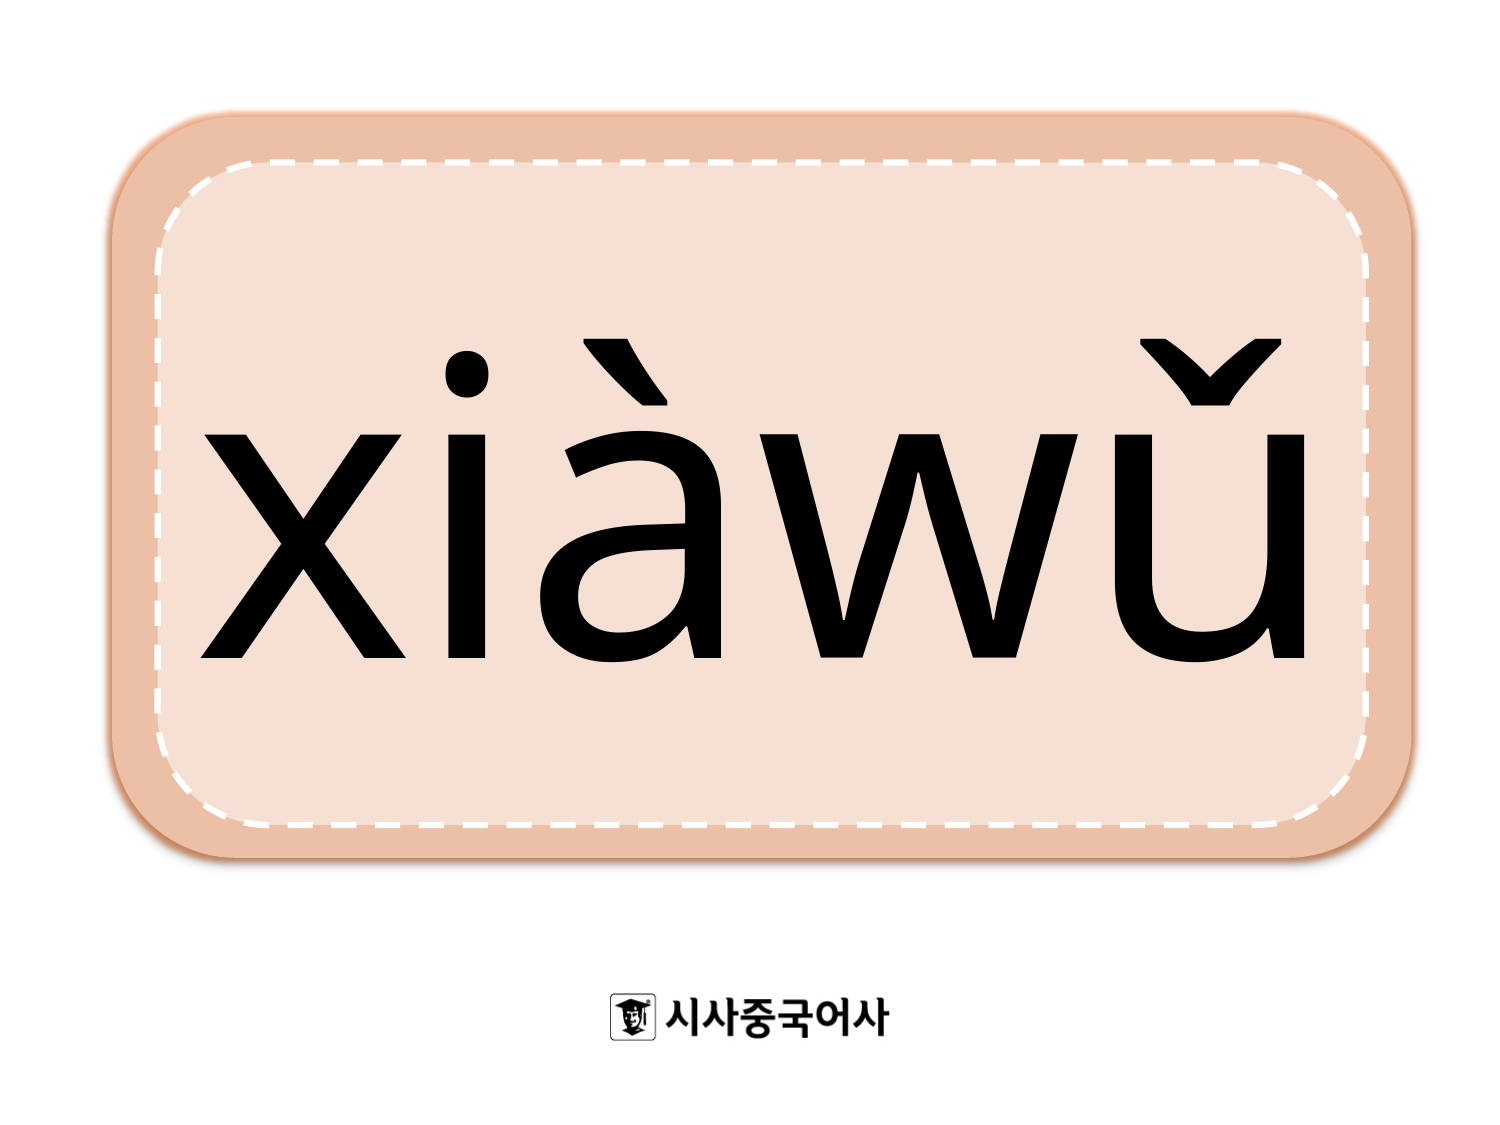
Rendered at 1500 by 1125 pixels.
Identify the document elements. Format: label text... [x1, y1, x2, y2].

picture [602, 987, 898, 1047]
text_box xiàwǔ [162, 160, 1371, 824]
